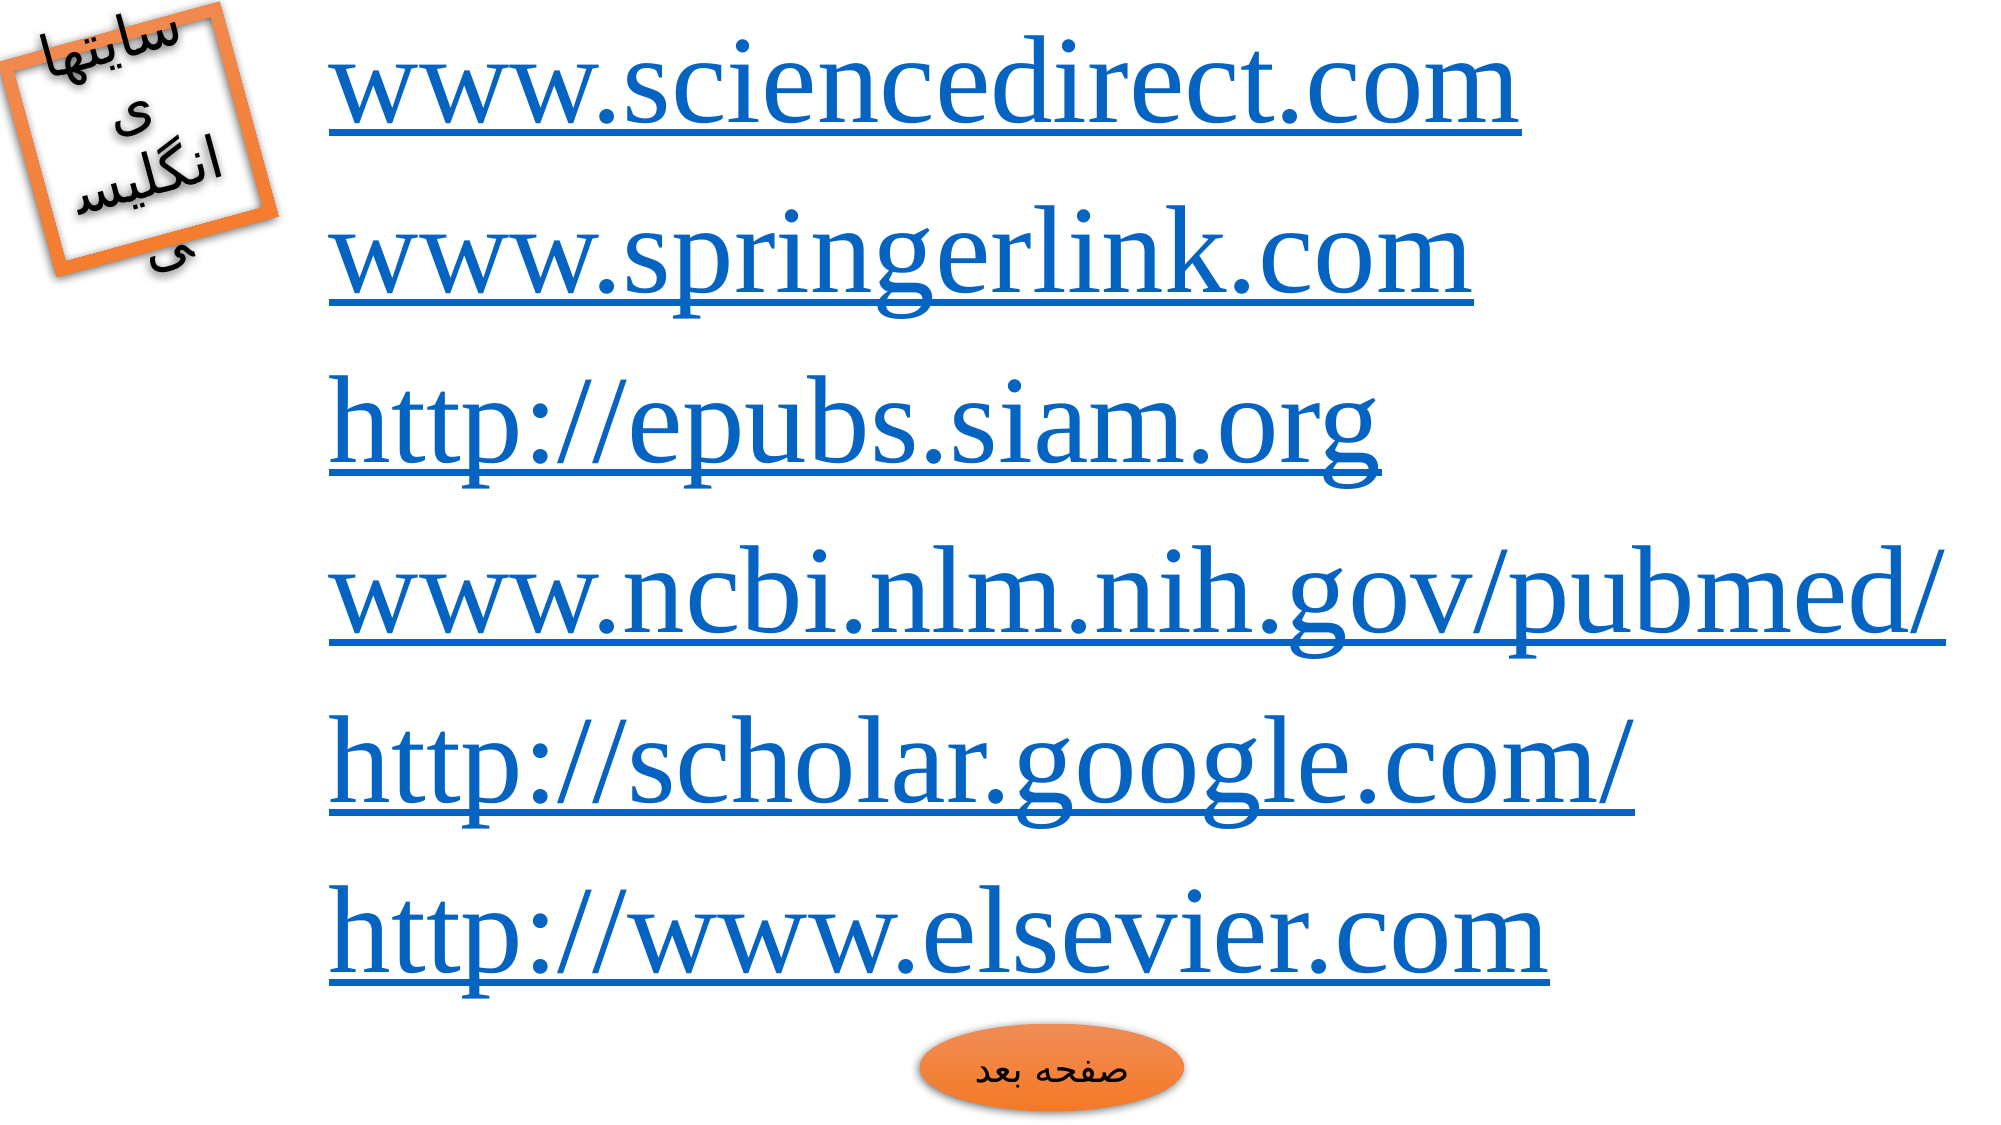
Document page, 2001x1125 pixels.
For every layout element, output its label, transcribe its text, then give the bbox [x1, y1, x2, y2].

text_box www.sciencedirect.com www.springerlink.com http://epubs.siam.org www.ncbi.nlm.nih.gov/pubmed/ http://scholar.google.com/ http://www.elsevier.com [314, 0, 2000, 1005]
text_box صفحه بعد [920, 1023, 1184, 1111]
text_box سایتهای انگلیسی [0, 1, 279, 277]
